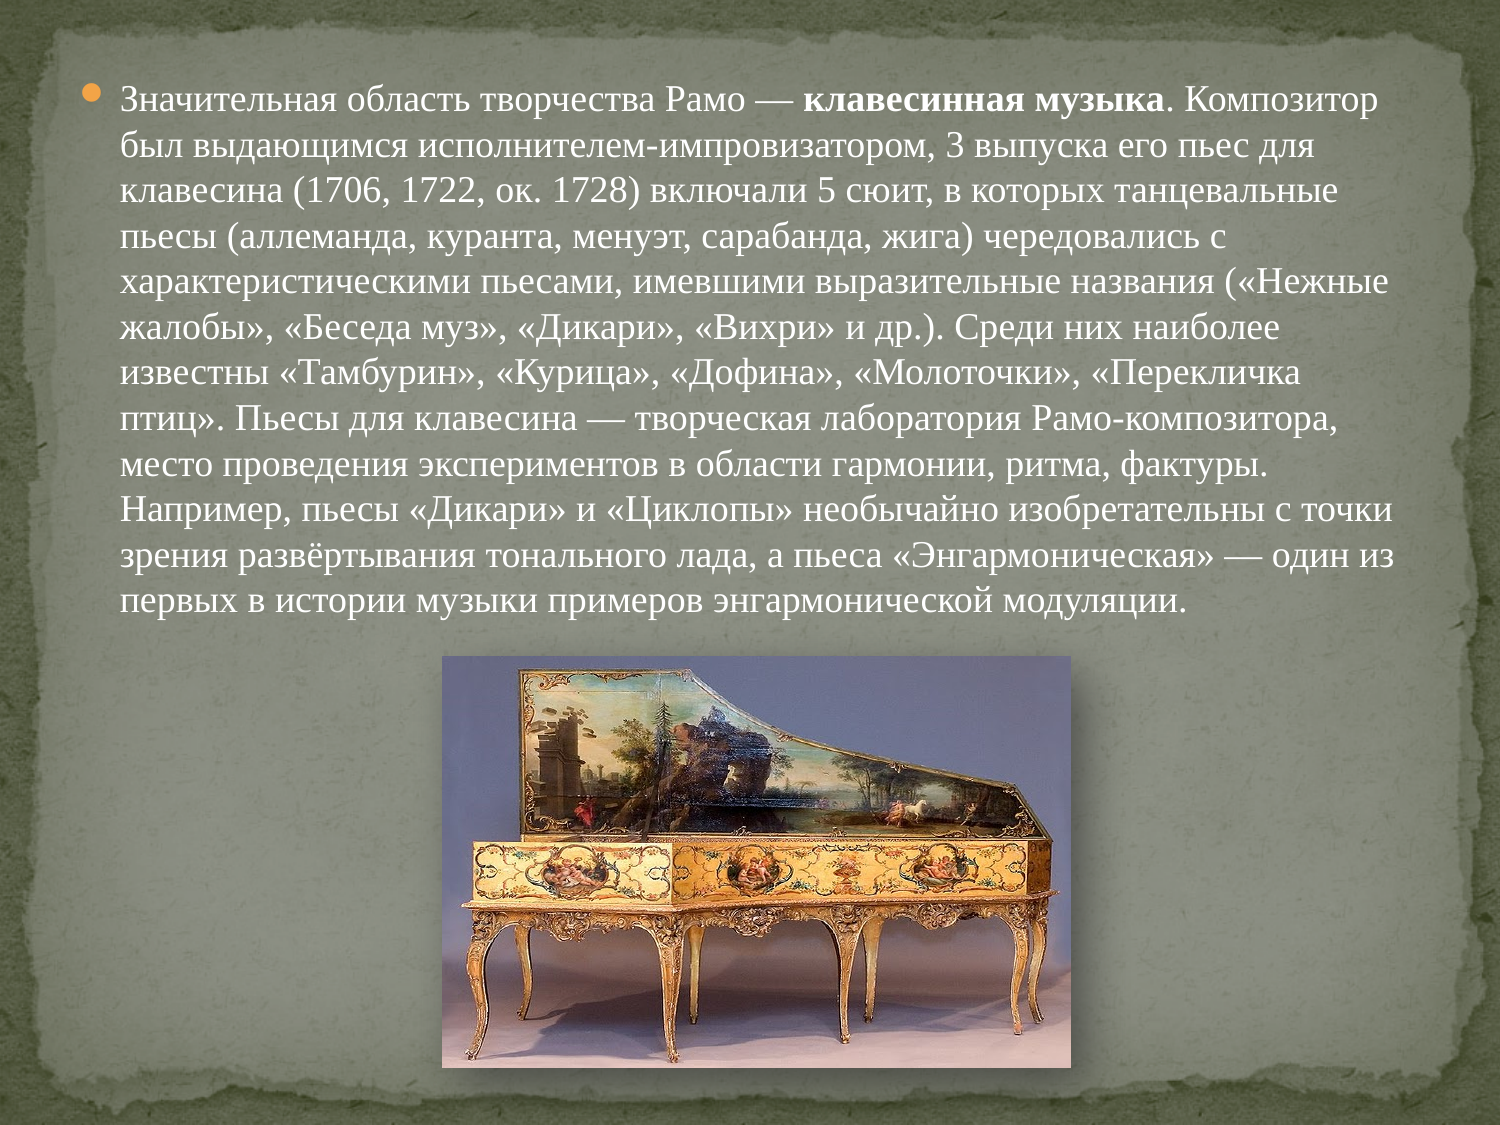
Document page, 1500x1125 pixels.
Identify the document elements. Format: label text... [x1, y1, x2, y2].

picture [442, 656, 1072, 1068]
list Значительная область творчества Рамо — клавесинная музыка. Композитор был выдающимся исполнителем-импровизатором, 3 выпуска его пьес для клавесина (1706, 1722, ок. 1728) включали 5 сюит, в которых танцевальные пьесы (аллеманда, куранта, менуэт, сарабанда, жига) чередовались с характеристическими пьесами, имевшими выразительные названия («Нежные жалобы», «Беседа муз», «Дикари», «Вихри» и др.). Среди них наиболее известны «Тамбурин», «Курица», «Дофина», «Молоточки», «Перекличка птиц». Пьесы для клавесина — творческая лаборатория Рамо-композитора, место проведения экспериментов в области гармонии, ритма, фактуры. Например, пьесы «Дикари» и «Циклопы» необычайно изобретательны с точки зрения развёртывания тонального лада, а пьеса «Энгармоническая» — один из первых в истории музыки примеров энгармонической модуляции. [64, 66, 1415, 678]
